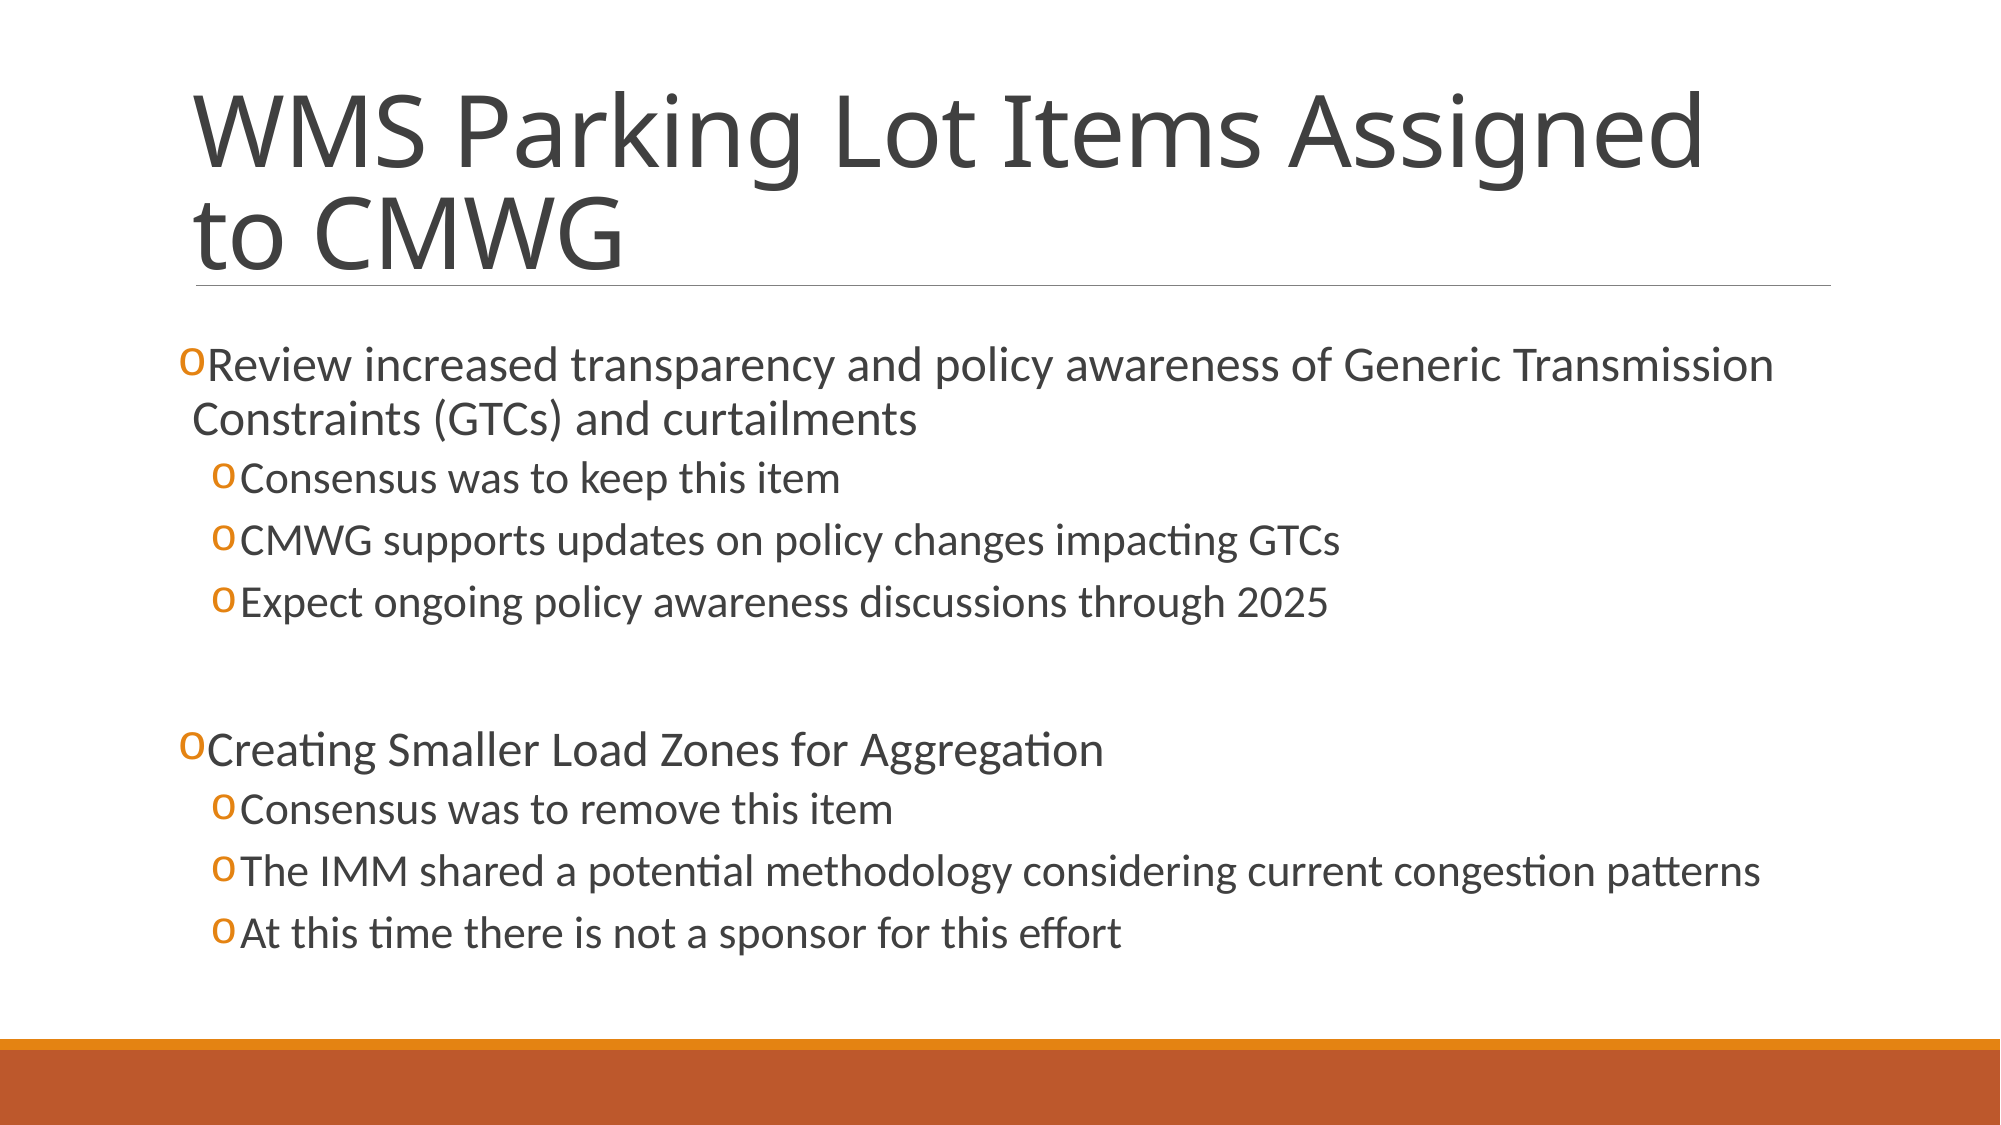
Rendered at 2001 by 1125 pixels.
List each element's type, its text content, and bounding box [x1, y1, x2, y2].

title WMS Parking Lot Items Assigned to CMWG [177, 72, 1828, 298]
list Review increased transparency and policy awareness of Generic Transmission Constraints (GTCs) and curtailments Consensus was to keep this item CMWG supports updates on policy changes impacting GTCs Expect ongoing policy awareness discussions through 2025 Creating Smaller Load Zones for Aggregation Consensus was to remove this item The IMM shared a potential methodology considering current congestion patterns At this time there is not a sponsor for this effort [177, 330, 1828, 1053]
